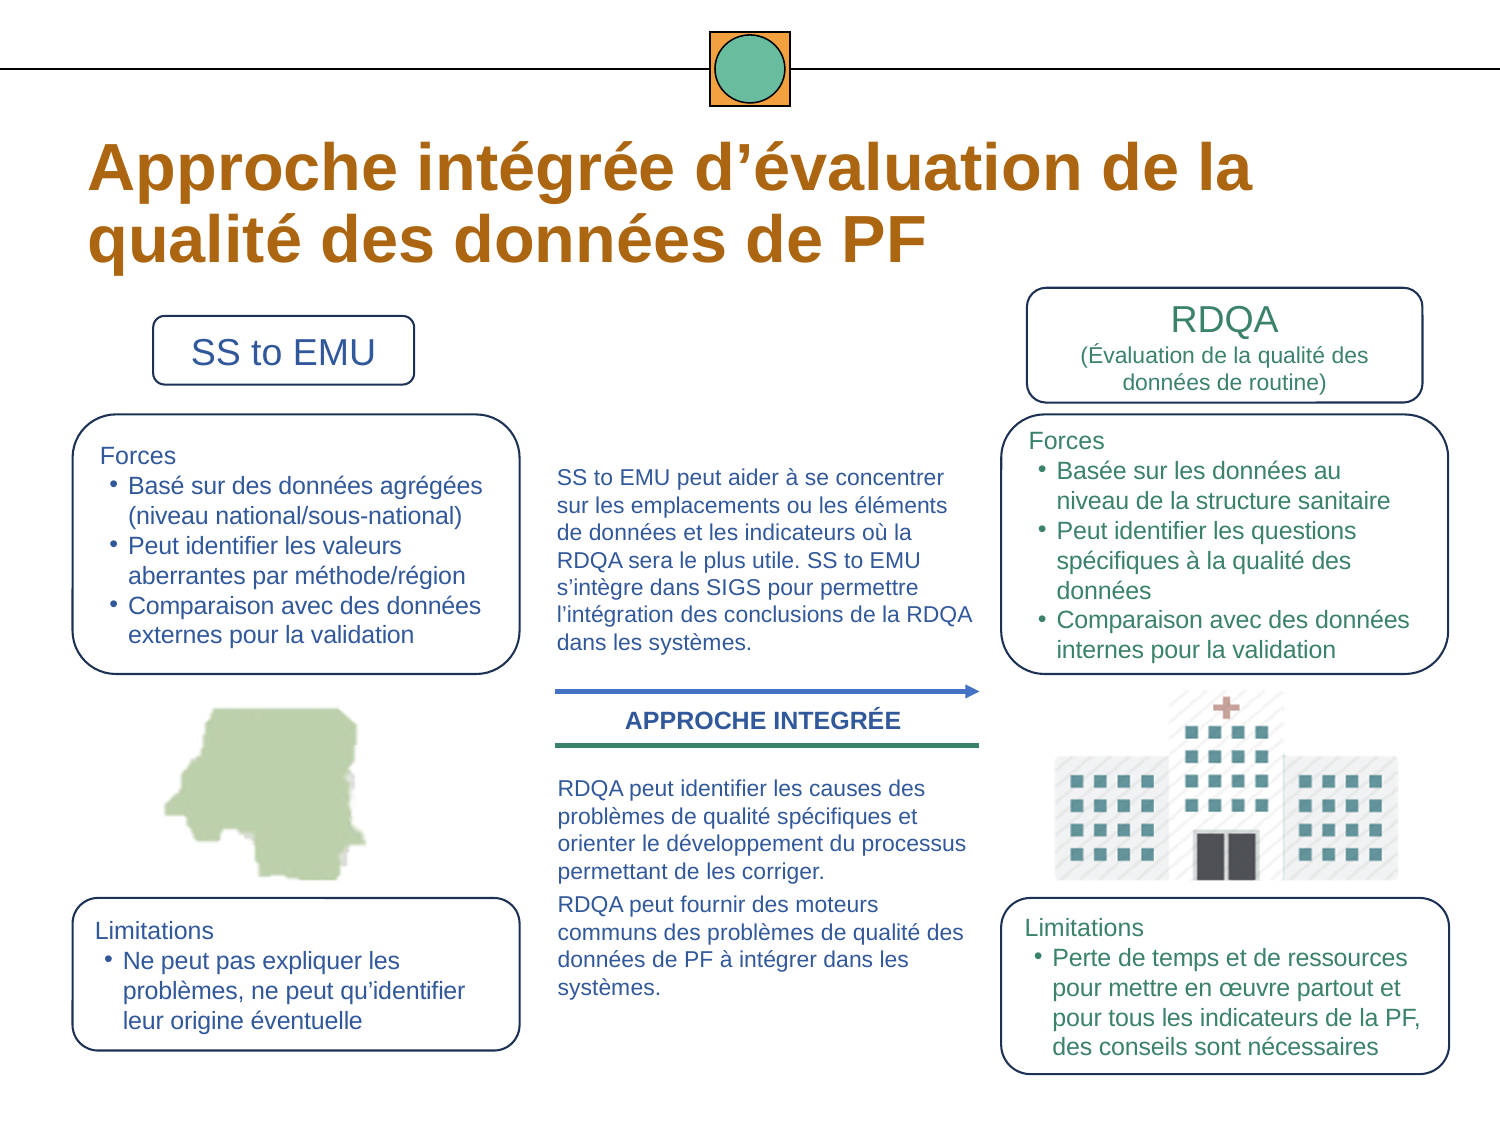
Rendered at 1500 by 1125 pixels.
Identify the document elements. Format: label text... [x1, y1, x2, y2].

text_box RDQA (Évaluation de la qualité des données de routine) [1025, 286, 1424, 404]
text_box Forces Basée sur les données au niveau de la structure sanitaire Peut identifier les questions spécifiques à la qualité des données Comparaison avec des données internes pour la validation [1000, 413, 1450, 675]
picture [153, 673, 377, 901]
text_box Forces Basé sur des données agrégées (niveau national/sous-national) Peut identifier les valeurs aberrantes par méthode/région Comparaison avec des données externes pour la validation [71, 413, 521, 676]
text_box APPROCHE INTEGRÉE [610, 696, 933, 742]
text_box Limitations Perte de temps et de ressources pour mettre en œuvre partout et pour tous les indicateurs de la PF, des conseils sont nécessaires [1000, 896, 1451, 1076]
text_box Limitations Ne peut pas expliquer les problèmes, ne peut qu’identifier leur origine éventuelle [71, 896, 521, 1052]
text_box SS to EMU peut aider à se concentrer sur les emplacements ou les éléments de données et les indicateurs où la RDQA sera le plus utile. SS to EMU s’intègre dans SIGS pour permettre l’intégration des conclusions de la RDQA dans les systèmes. [532, 466, 1000, 652]
title Approche intégrée d’évaluation de la qualité des données de PF [72, 125, 1477, 287]
text_box RDQA peut identifier les causes des problèmes de qualité spécifiques et orienter le développement du processus permettant de les corriger. RDQA peut fournir des moteurs communs des problèmes de qualité des données de PF à intégrer dans les systèmes. [532, 787, 1003, 987]
text_box SS to EMU [152, 314, 416, 386]
picture [1042, 669, 1407, 897]
